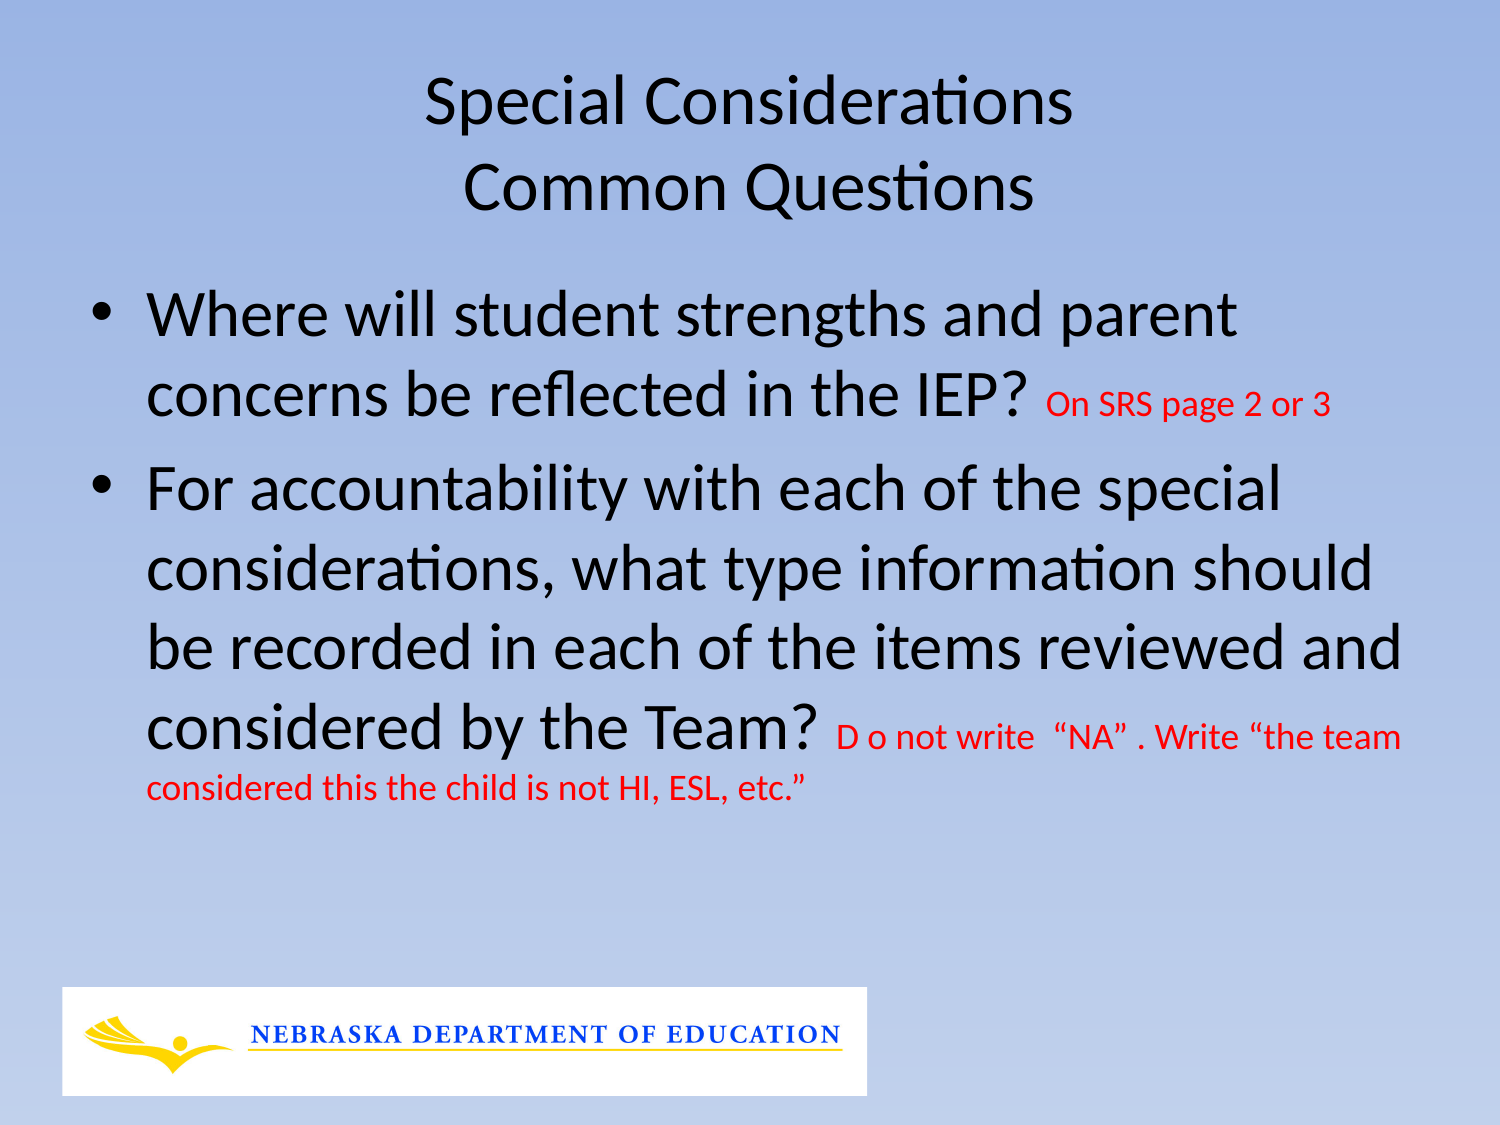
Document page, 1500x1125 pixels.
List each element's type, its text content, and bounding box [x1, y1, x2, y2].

picture [62, 987, 868, 1096]
title Special Considerations Common Questions [75, 45, 1425, 233]
list Where will student strengths and parent concerns be reflected in the IEP? On SRS page 2 or 3 For accountability with each of the special considerations, what type information should be recorded in each of the items reviewed and considered by the Team? D o not write “NA” . Write “the team considered this the child is not HI, ESL, etc.” [75, 262, 1425, 1005]
